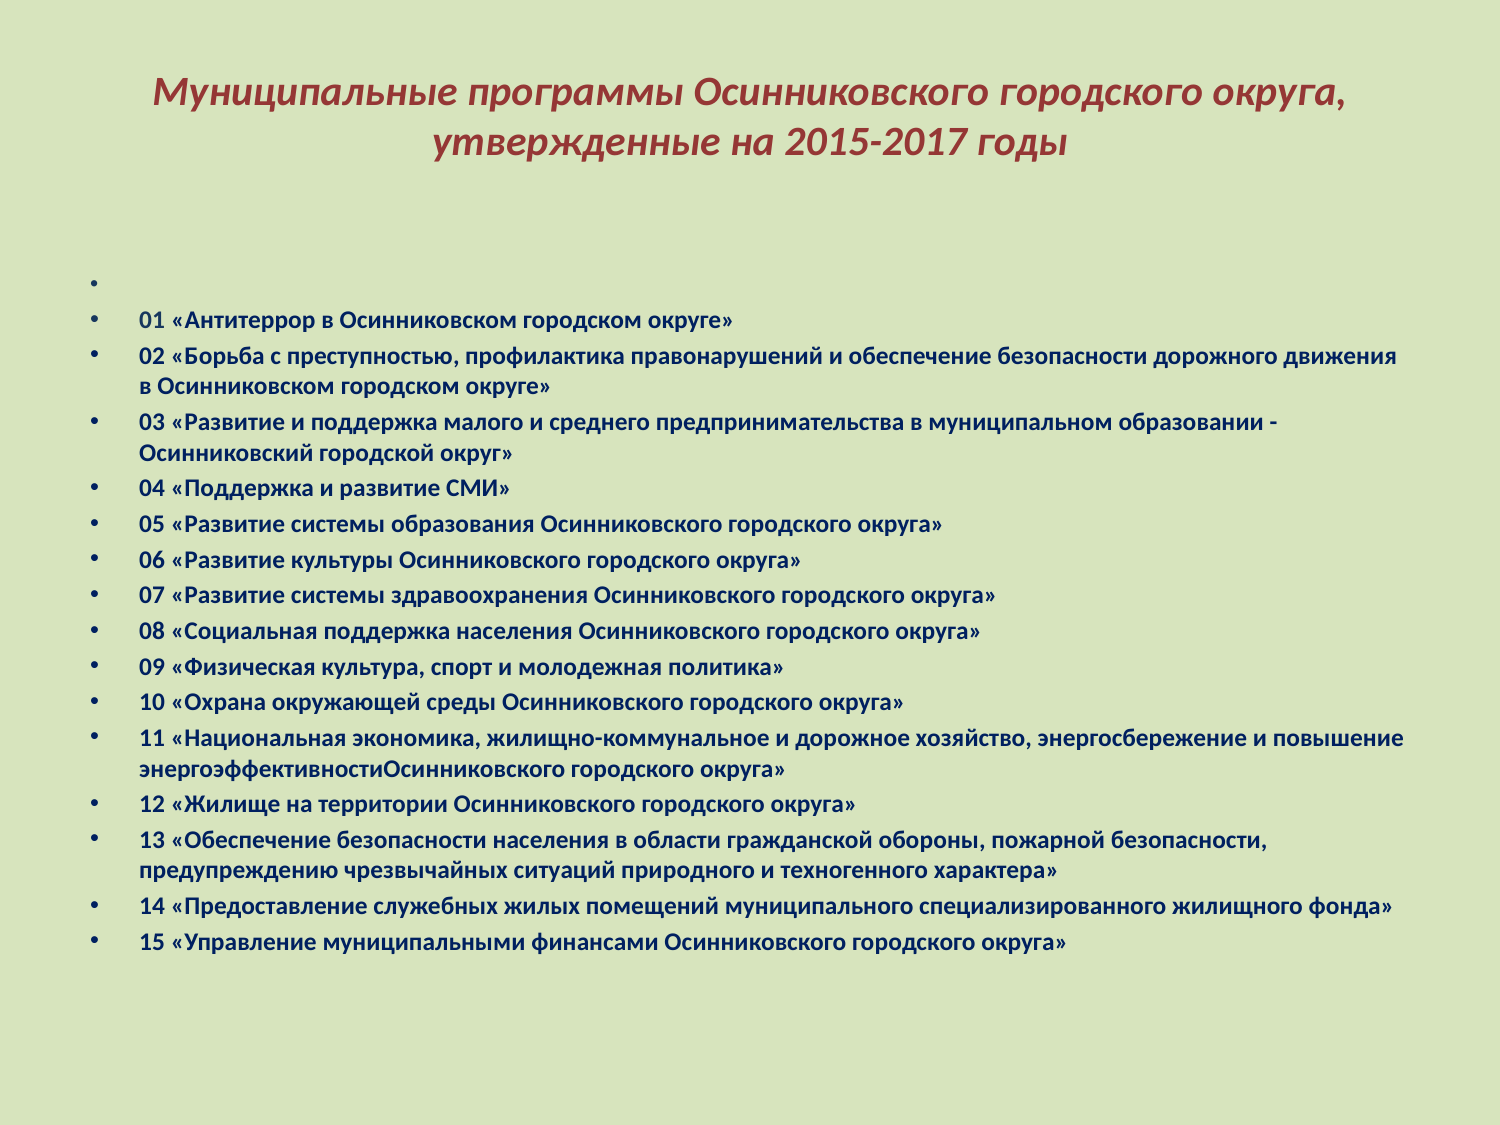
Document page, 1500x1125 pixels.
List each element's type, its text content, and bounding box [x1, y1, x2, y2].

title Муниципальные программы Осинниковского городского округа, утвержденные на 2015-2017 годы [75, 45, 1425, 233]
list 01 «Антитеррор в Осинниковском городском округе» 02 «Борьба с преступностью, профилактика правонарушений и обеспечение безопасности дорожного движения в Осинниковском городском округе» 03 «Развитие и поддержка малого и среднего предпринимательства в муниципальном образовании - Осинниковский городской округ» 04 «Поддержка и развитие СМИ» 05 «Развитие системы образования Осинниковского городского округа» 06 «Развитие культуры Осинниковского городского округа» 07 «Развитие системы здравоохранения Осинниковского городского округа» 08 «Социальная поддержка населения Осинниковского городского округа» 09 «Физическая культура, спорт и молодежная политика» 10 «Охрана окружающей среды Осинниковского городского округа» 11 «Национальная экономика, жилищно-коммунальное и дорожное хозяйство, энергосбережение и повышение энергоэффективностиОсинниковского городского округа» 12 «Жилище на территории Осинниковского городского округа» 13 «Обеспечение безопасности населения в области гражданской обороны, пожарной безопасности, предупреждению чрезвычайных ситуаций природного и техногенного характера» 14 «Предоставление служебных жилых помещений муниципального специализированного жилищного фонда» 15 «Управление муниципальными финансами Осинниковского городского округа» [75, 262, 1425, 1005]
